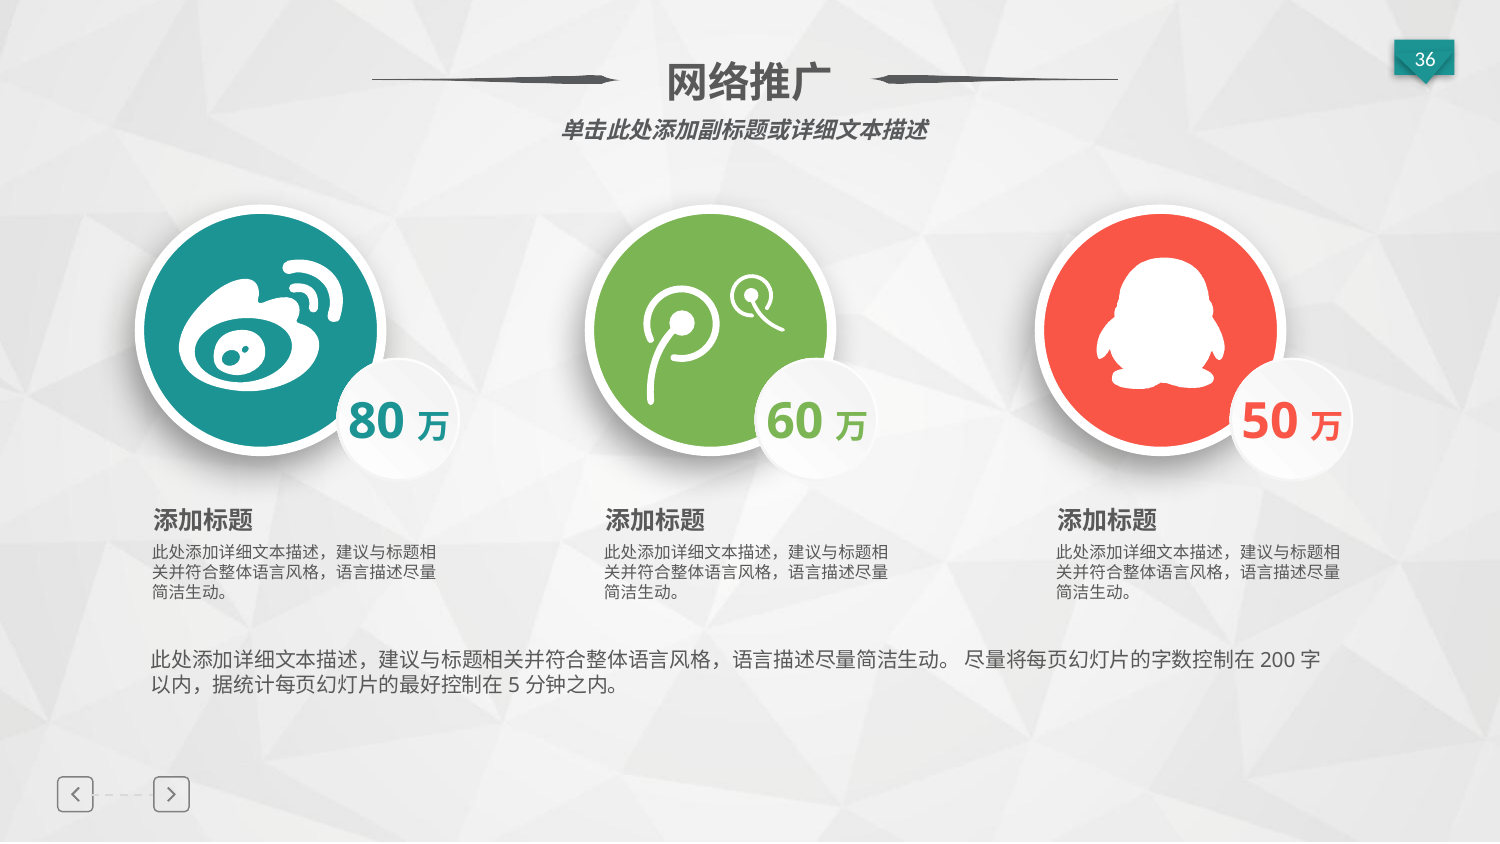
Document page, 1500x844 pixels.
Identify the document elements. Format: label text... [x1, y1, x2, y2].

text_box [1227, 357, 1358, 482]
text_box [588, 496, 917, 611]
text_box 单击此处添加副标题或详细文本描述 [545, 108, 943, 151]
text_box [139, 208, 382, 452]
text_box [752, 357, 883, 482]
text_box 此处添加详细文本描述，建议与标题相关并符合整体语言风格，语言描述尽量简洁生动。 尽量将每页幻灯片的字数控制在200字以内，据统计每页幻灯片的最好控制在5分钟之内。 [135, 638, 1350, 704]
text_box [136, 496, 465, 611]
text_box 网络推广 [584, 55, 916, 106]
picture [0, 0, 1500, 842]
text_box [334, 357, 465, 482]
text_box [1040, 496, 1369, 611]
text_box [589, 208, 832, 452]
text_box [1039, 208, 1282, 452]
